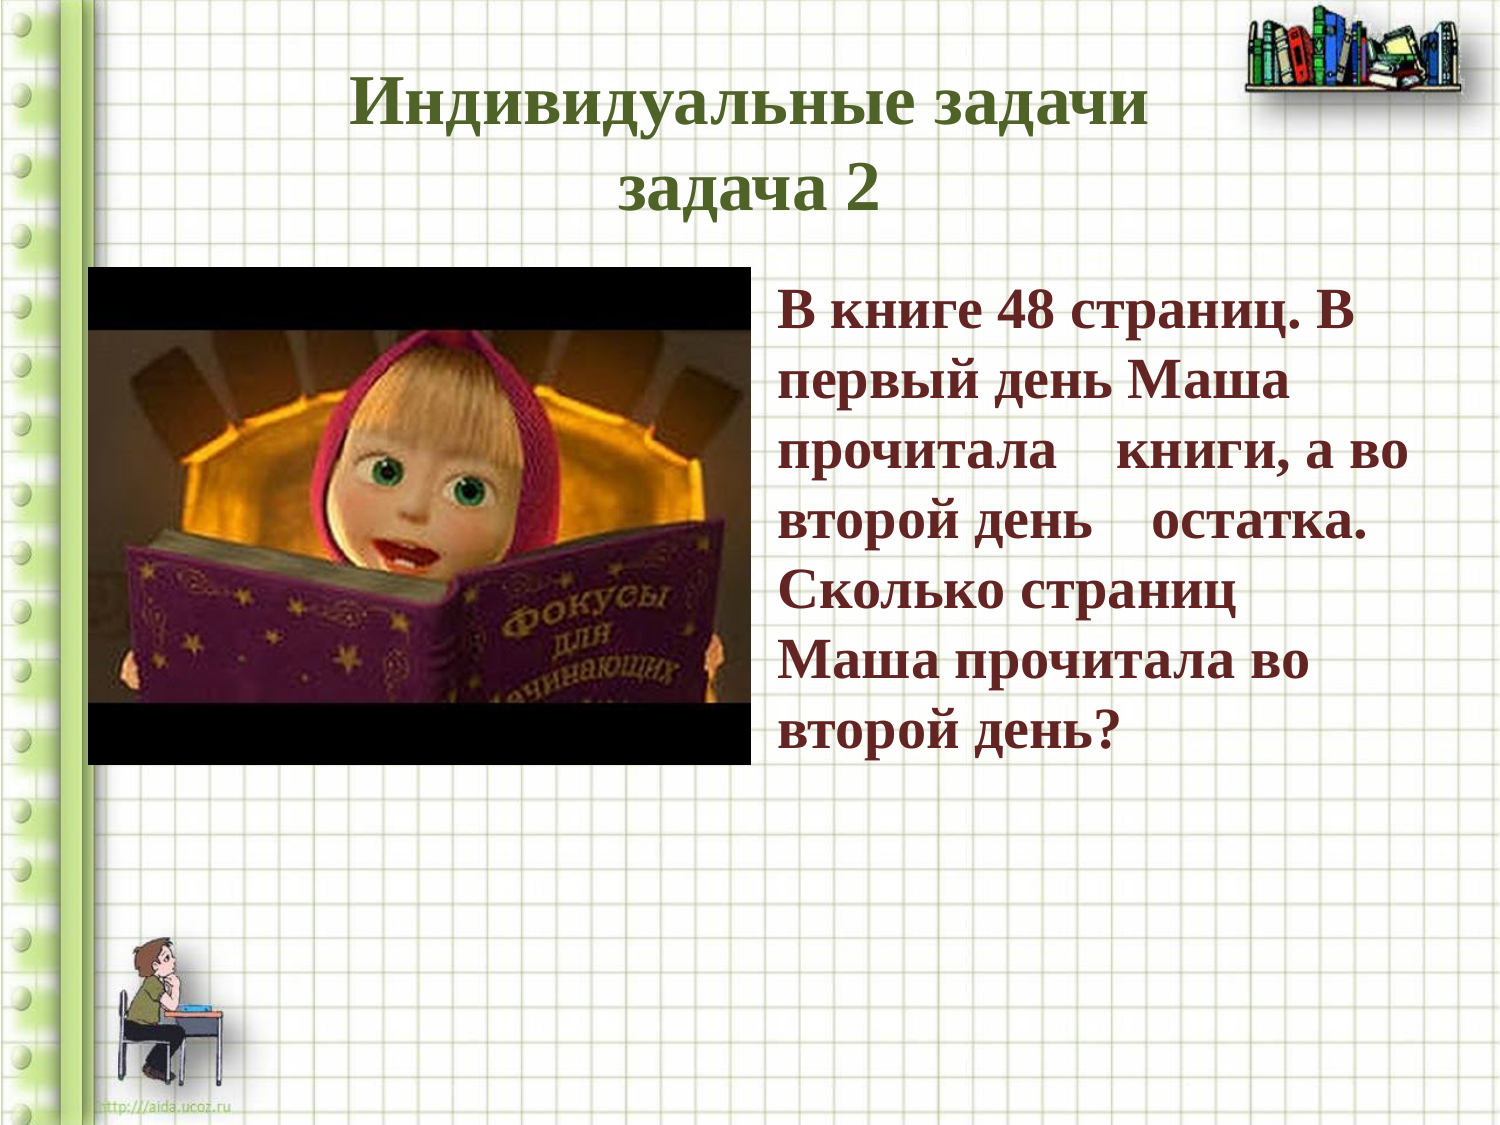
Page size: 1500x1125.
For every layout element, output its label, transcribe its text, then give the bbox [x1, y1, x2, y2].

title Индивидуальные задачи задача 2 [75, 45, 1425, 233]
picture [0, 0, 1500, 1125]
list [88, 266, 752, 765]
